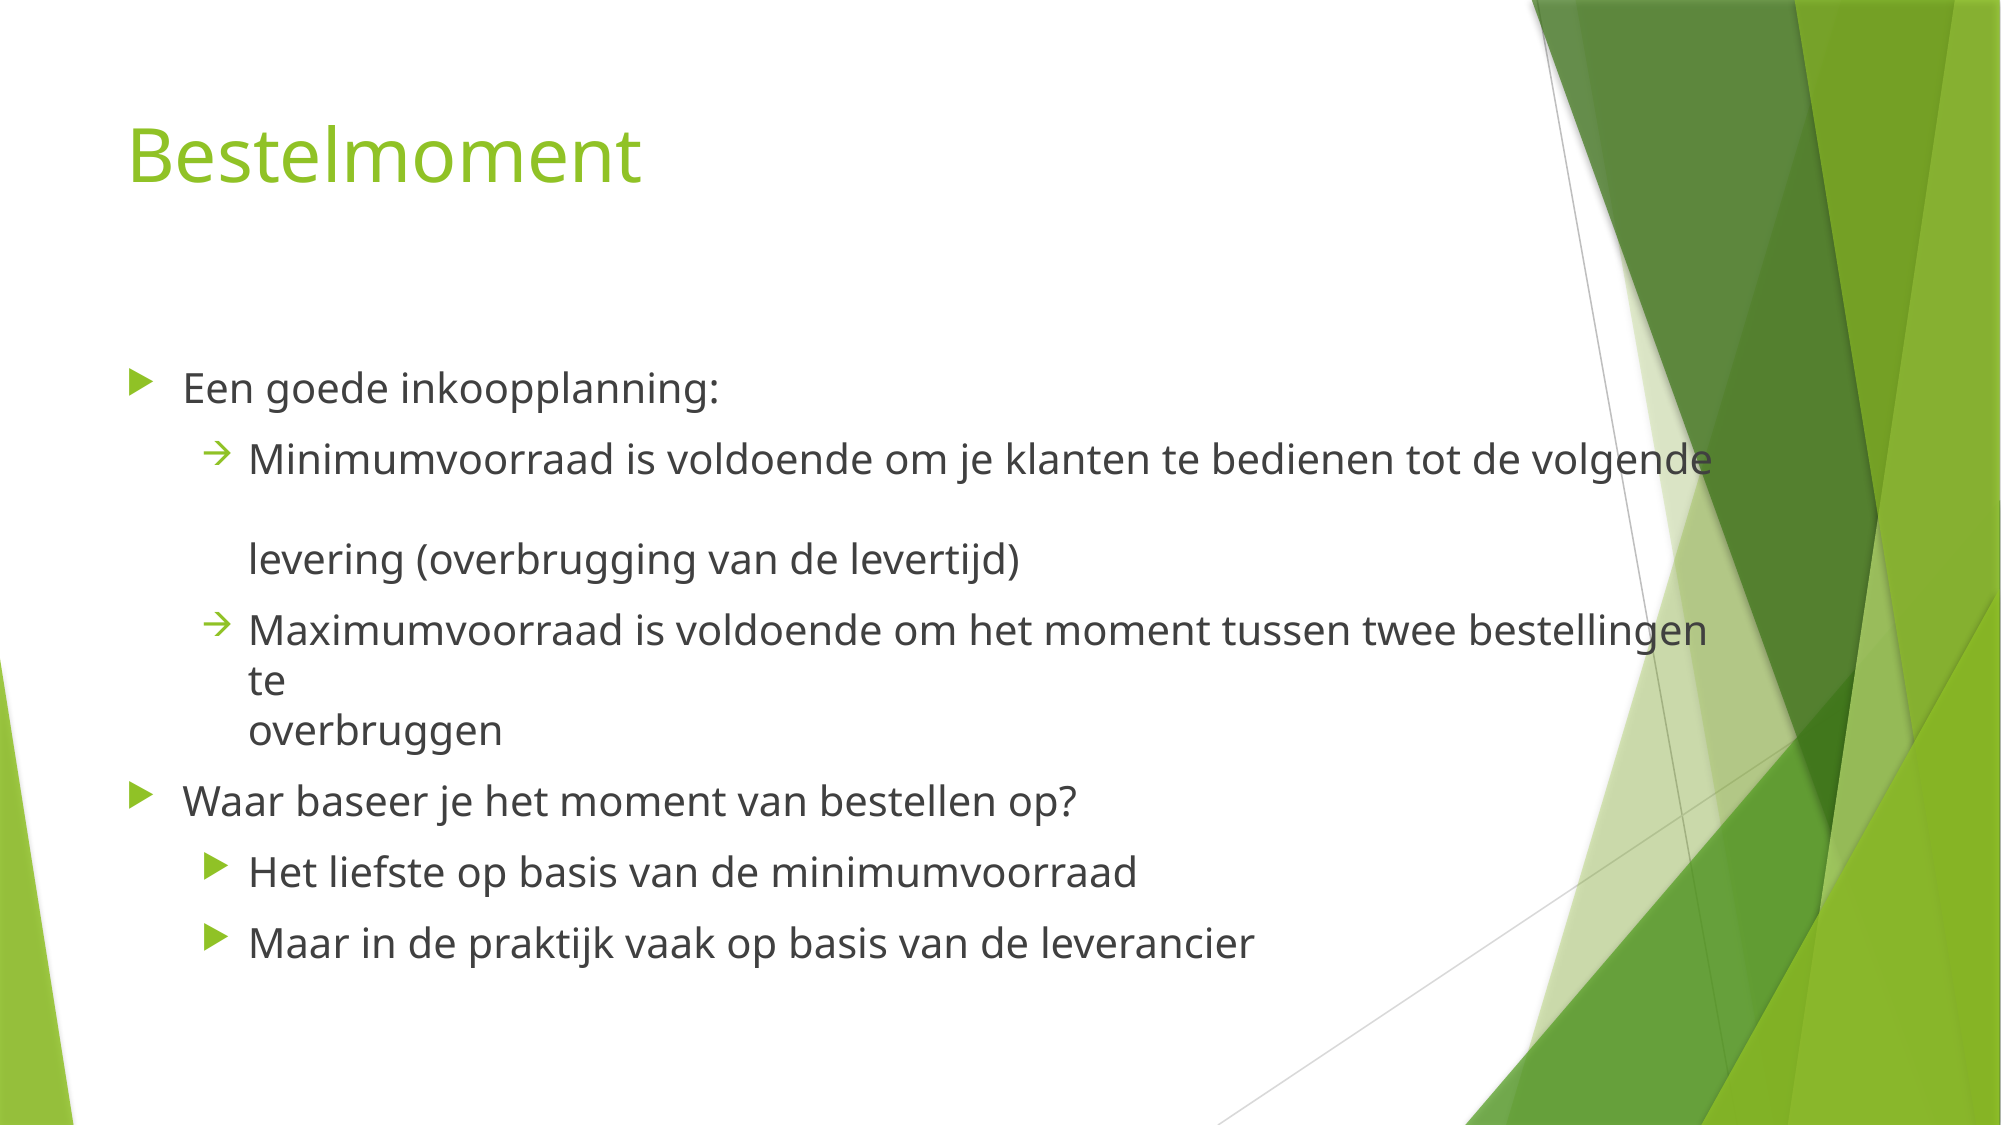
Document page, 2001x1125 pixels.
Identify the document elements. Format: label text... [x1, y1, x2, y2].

list Een goede inkoopplanning: Minimumvoorraad is voldoende om je klanten te bedienen tot de volgende levering (overbrugging van de levertijd) Maximumvoorraad is voldoende om het moment tussen twee bestellingen te overbruggen Waar baseer je het moment van bestellen op? Het liefste op basis van de minimumvoorraad Maar in de praktijk vaak op basis van de leverancier [111, 354, 1743, 1125]
title Bestelmoment [111, 99, 1522, 317]
